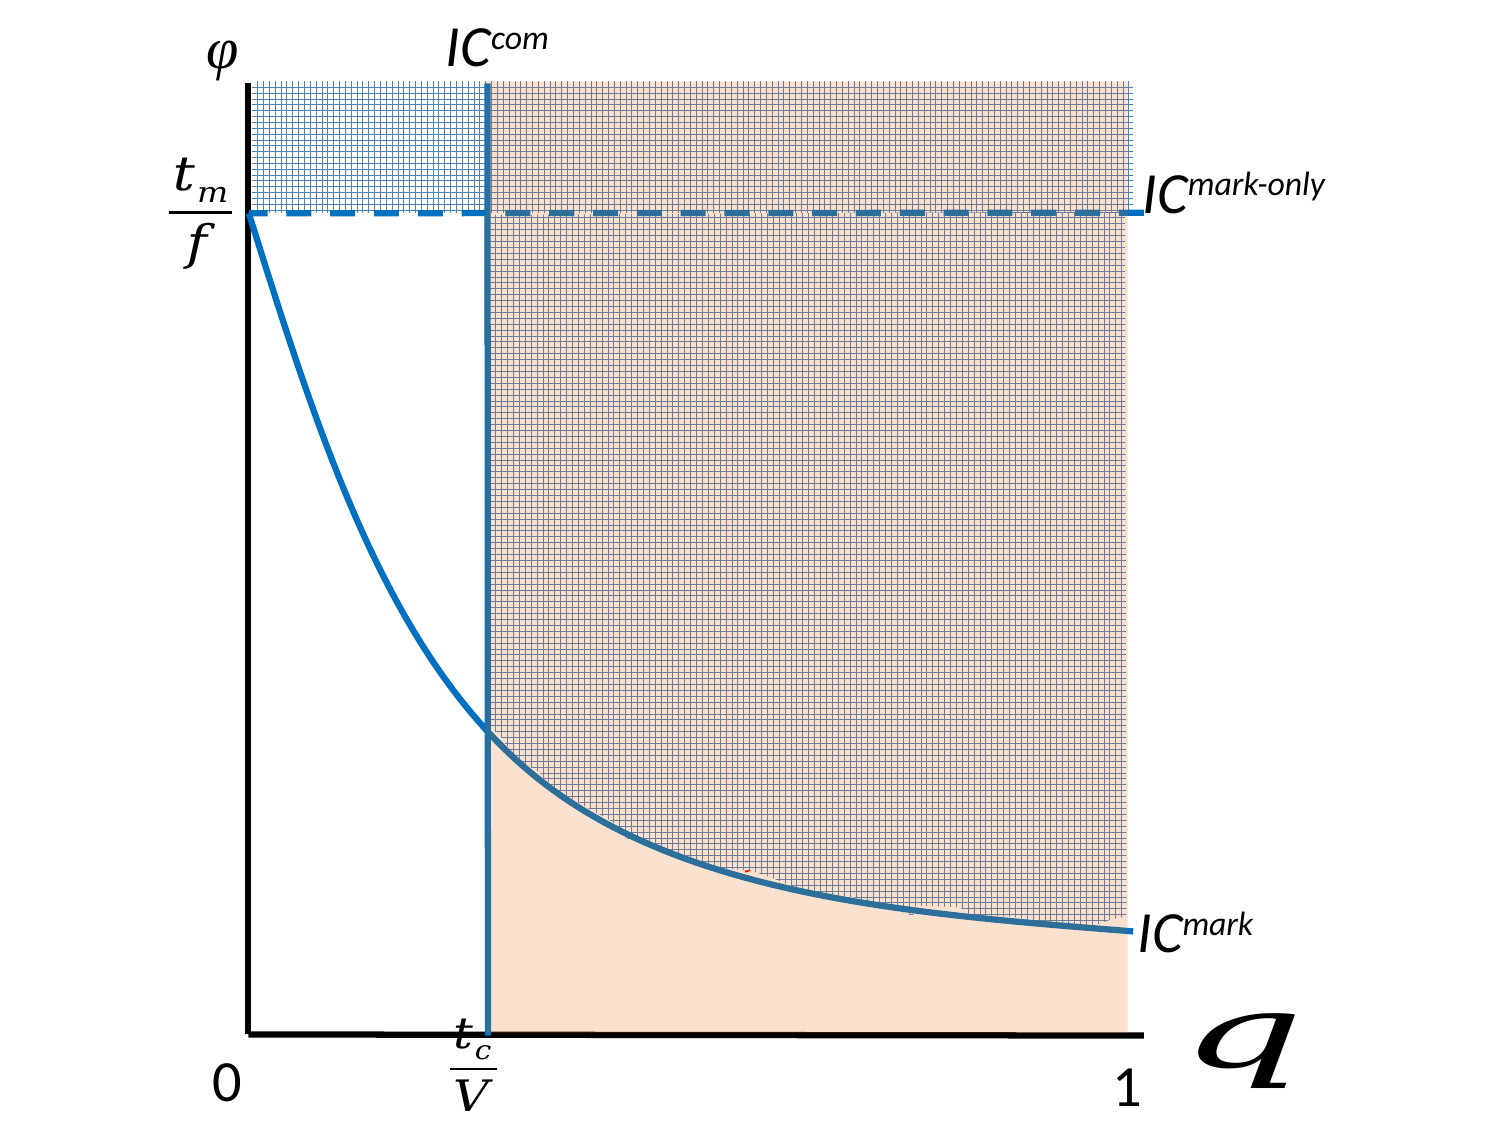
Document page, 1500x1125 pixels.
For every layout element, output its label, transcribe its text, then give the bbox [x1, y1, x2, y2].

text_box ICmark-only [1127, 147, 1368, 233]
text_box [252, 222, 482, 729]
text_box ICmark [1122, 886, 1283, 972]
text_box 0 [197, 1036, 257, 1121]
text_box [493, 222, 1130, 1032]
text_box 1 [1097, 1040, 1158, 1125]
text_box ICcom [430, 0, 577, 79]
text_box [483, 79, 1130, 211]
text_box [744, 827, 785, 873]
text_box [250, 79, 483, 211]
text_box [1130, 79, 1135, 147]
text_box φ [191, 2, 254, 88]
